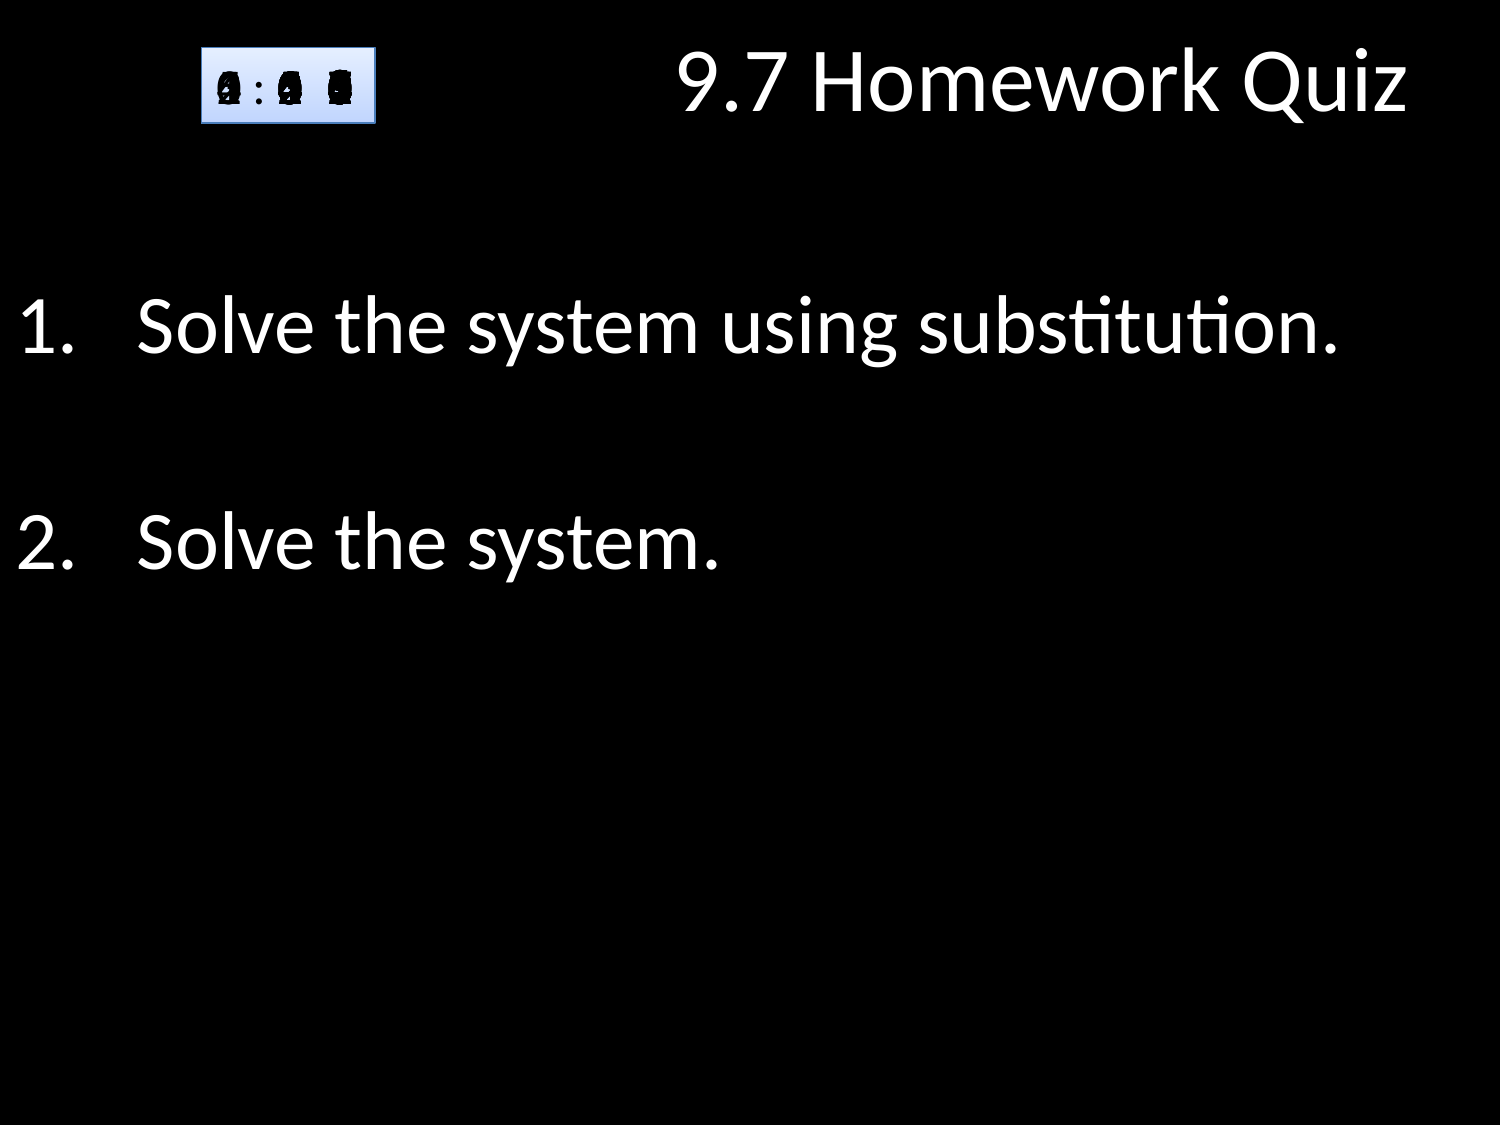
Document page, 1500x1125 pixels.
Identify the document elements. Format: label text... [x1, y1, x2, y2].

text_box 9 [312, 47, 363, 123]
text_box 0 [201, 47, 252, 123]
text_box : [252, 47, 262, 123]
text_box [201, 47, 376, 124]
title 9.7 Homework Quiz [75, 0, 1425, 150]
text_box 0 [262, 47, 312, 123]
